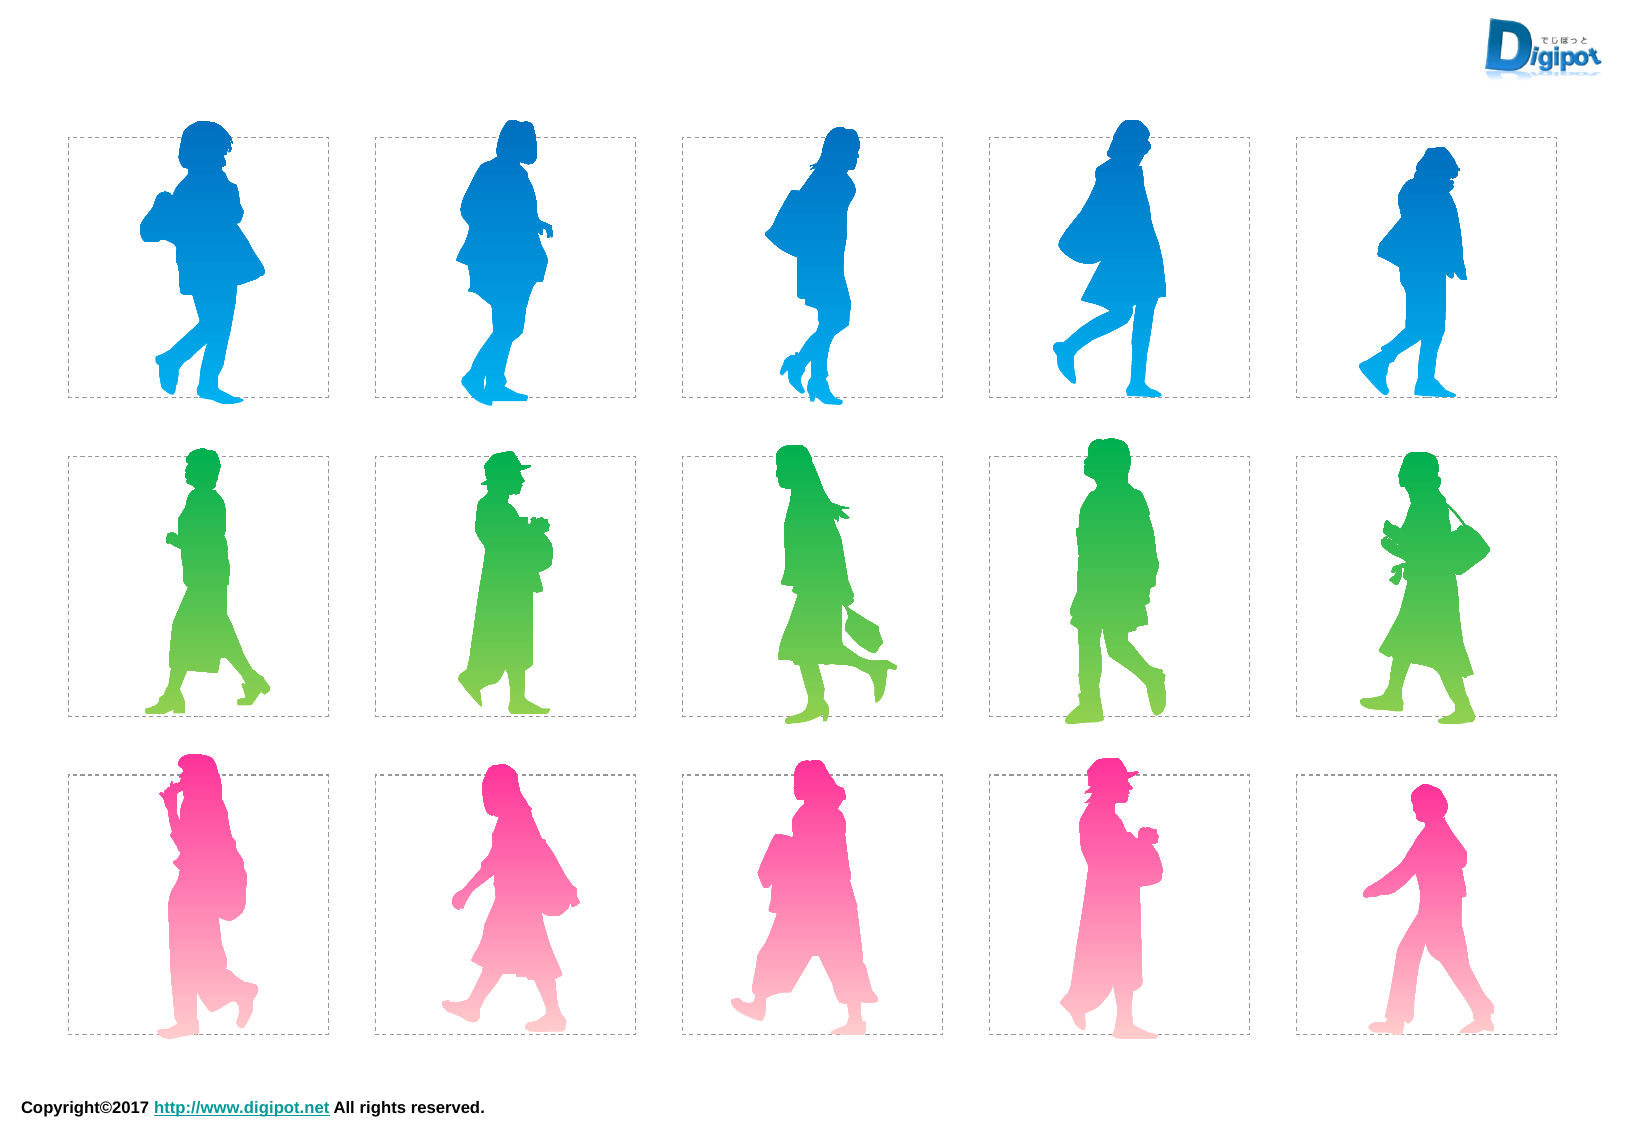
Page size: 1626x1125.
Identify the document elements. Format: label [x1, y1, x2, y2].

text_box [731, 759, 878, 1036]
text_box [458, 451, 554, 715]
text_box [1060, 757, 1164, 1040]
text_box [1064, 438, 1167, 725]
text_box [1359, 451, 1491, 725]
text_box [156, 754, 259, 1040]
text_box [145, 448, 271, 715]
text_box [139, 120, 266, 405]
text_box [775, 444, 898, 724]
text_box [1363, 783, 1495, 1036]
text_box [441, 764, 580, 1033]
text_box [1359, 146, 1468, 398]
text_box [456, 120, 554, 406]
text_box [1052, 119, 1167, 398]
text_box [764, 127, 860, 405]
picture [1485, 18, 1602, 82]
